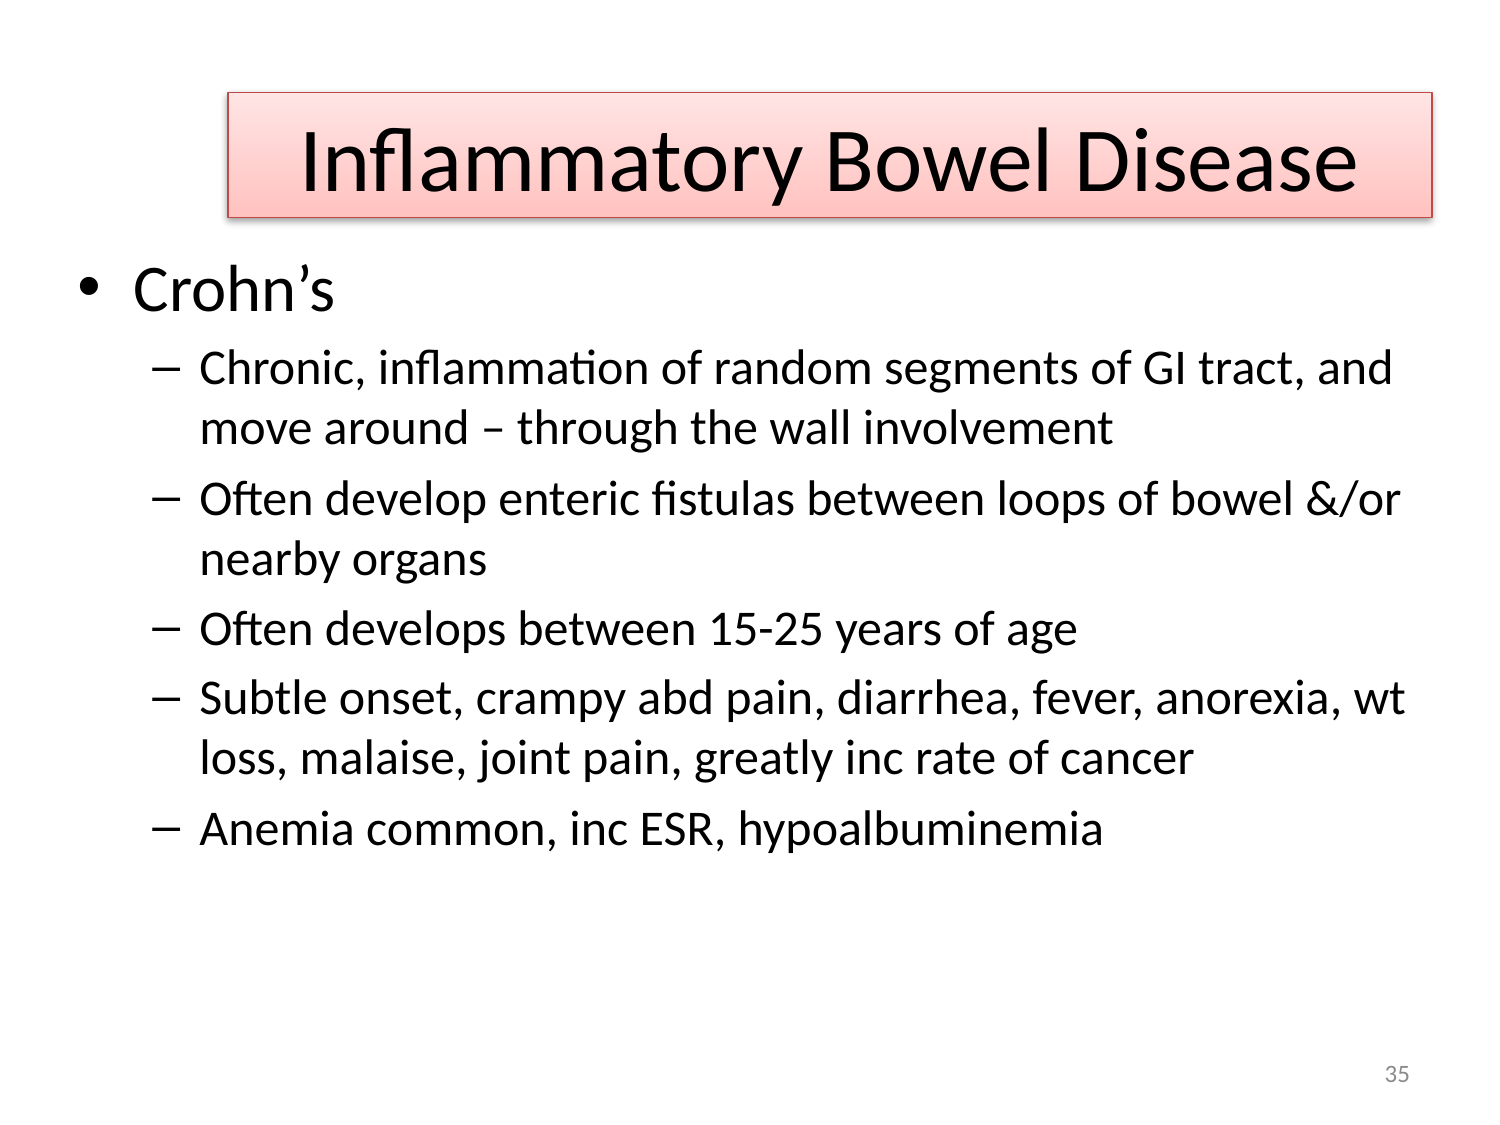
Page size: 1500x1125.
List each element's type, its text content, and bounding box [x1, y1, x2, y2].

list Crohn’s Chronic, inflammation of random segments of GI tract, and move around – through the wall involvement Often develop enteric fistulas between loops of bowel &/or nearby organs Often develops between 15-25 years of age Subtle onset, crampy abd pain, diarrhea, fever, anorexia, wt loss, malaise, joint pain, greatly inc rate of cancer Anemia common, inc ESR, hypoalbuminemia [62, 237, 1425, 1075]
title Inflammatory Bowel Disease [227, 92, 1433, 218]
slide_number 35 [1074, 1042, 1425, 1103]
